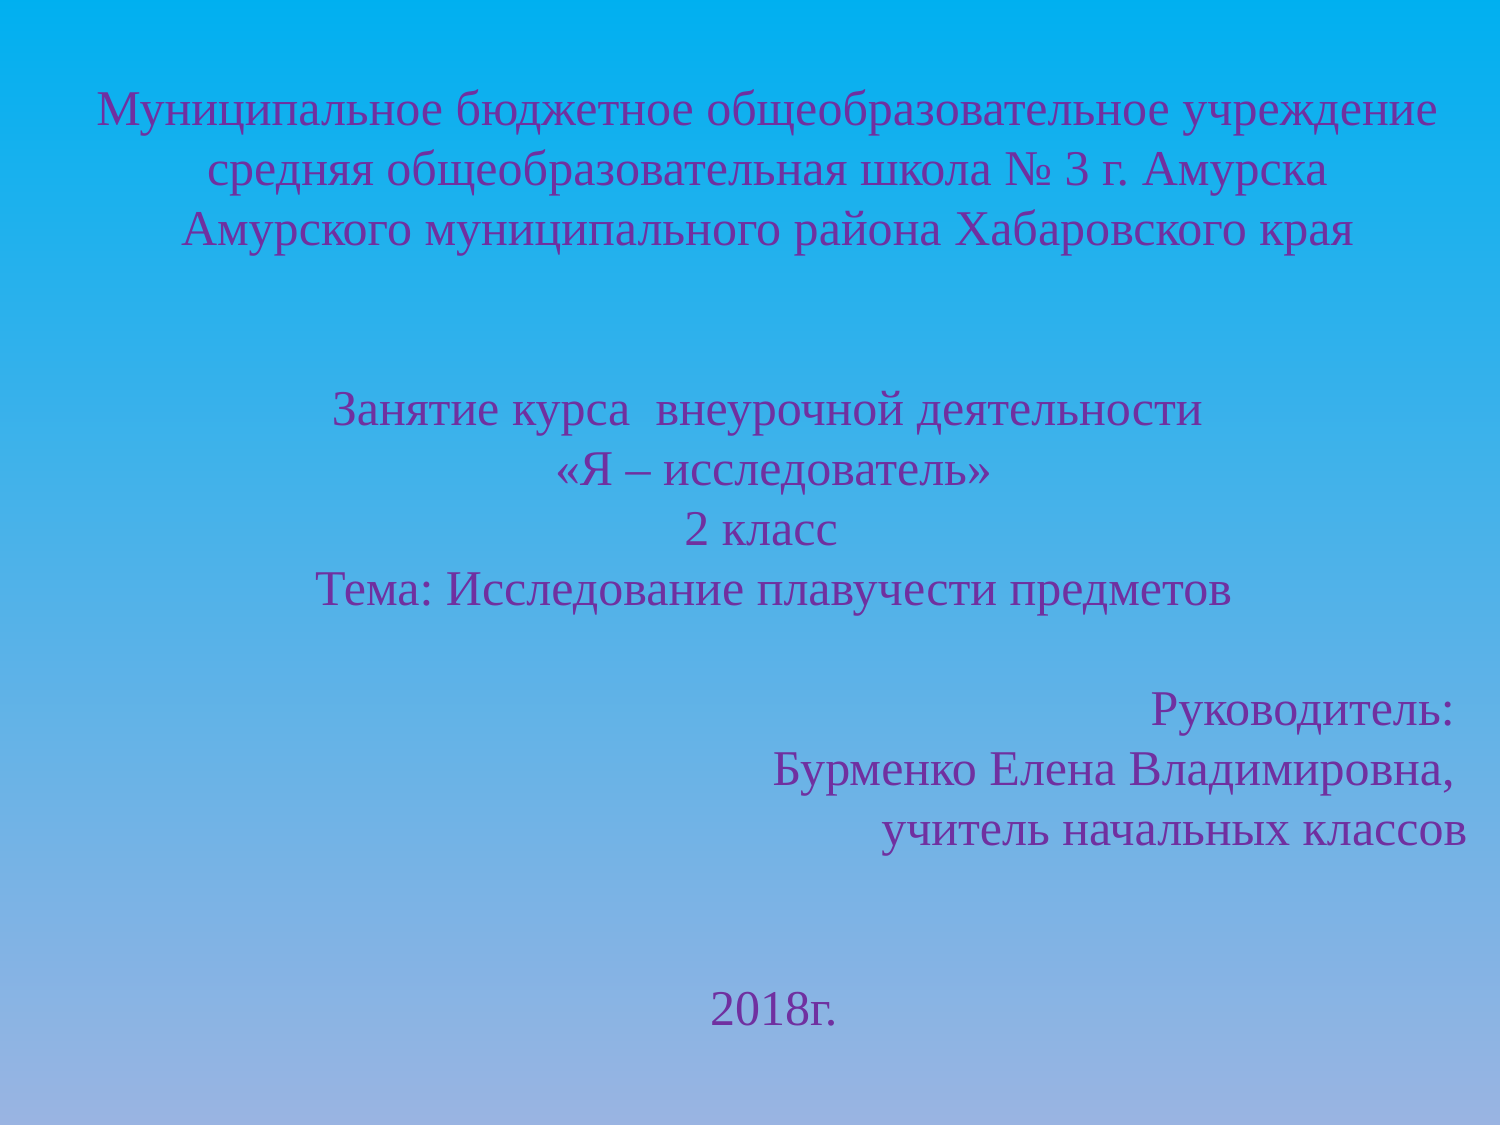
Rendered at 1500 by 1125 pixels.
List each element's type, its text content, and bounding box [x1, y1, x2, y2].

text_box Муниципальное бюджетное общеобразовательное учреждение средняя общеобразовательная школа № 3 г. Амурска Амурского муниципального района Хабаровского края Занятие курса внеурочной деятельности «Я – исследователь» 2 класс Тема: Исследование плавучести предметов Руководитель: Бурменко Елена Владимировна, учитель начальных классов 2018г. [64, 67, 1483, 1103]
